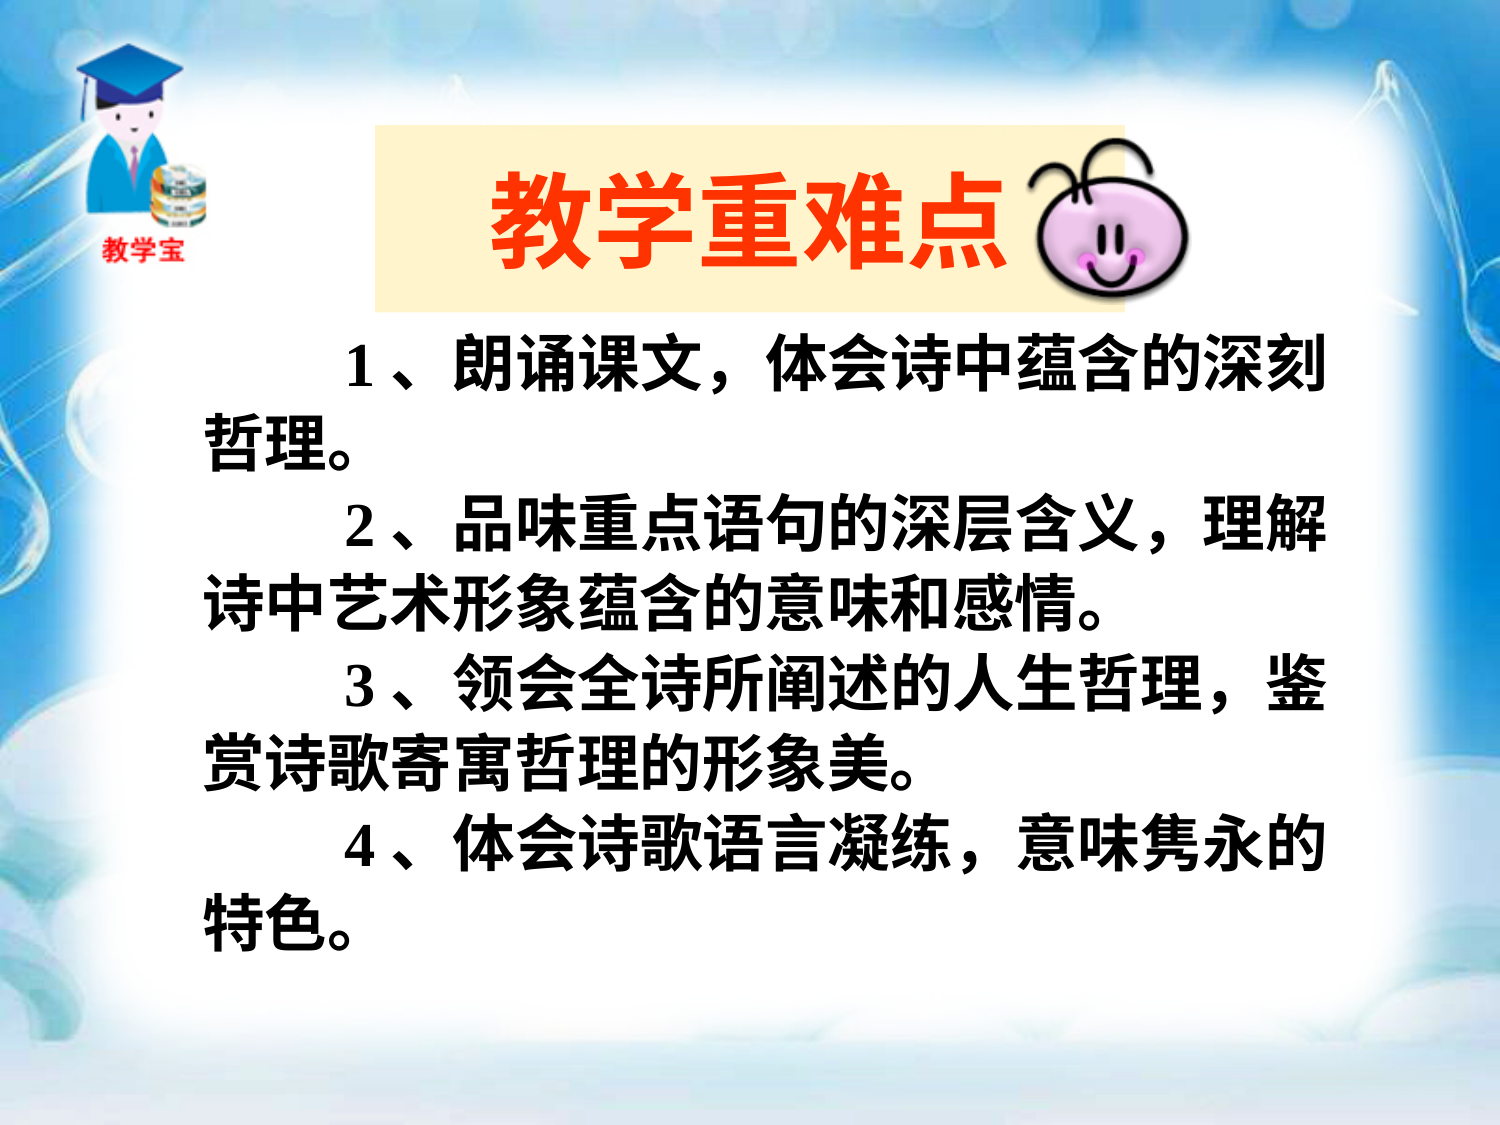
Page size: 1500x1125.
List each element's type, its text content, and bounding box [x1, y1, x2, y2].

list 1、朗诵课文，体会诗中蕴含的深刻 哲理。 2、品味重点语句的深层含义，理解 诗中艺术形象蕴含的意味和感情。 3、领会全诗所阐述的人生哲理，鉴 赏诗歌寄寓哲理的形象美。 4、体会诗歌语言凝练，意味隽永的 特色。 [187, 324, 1363, 1068]
title 教学重难点 [375, 125, 1125, 313]
picture [0, 0, 1500, 1125]
